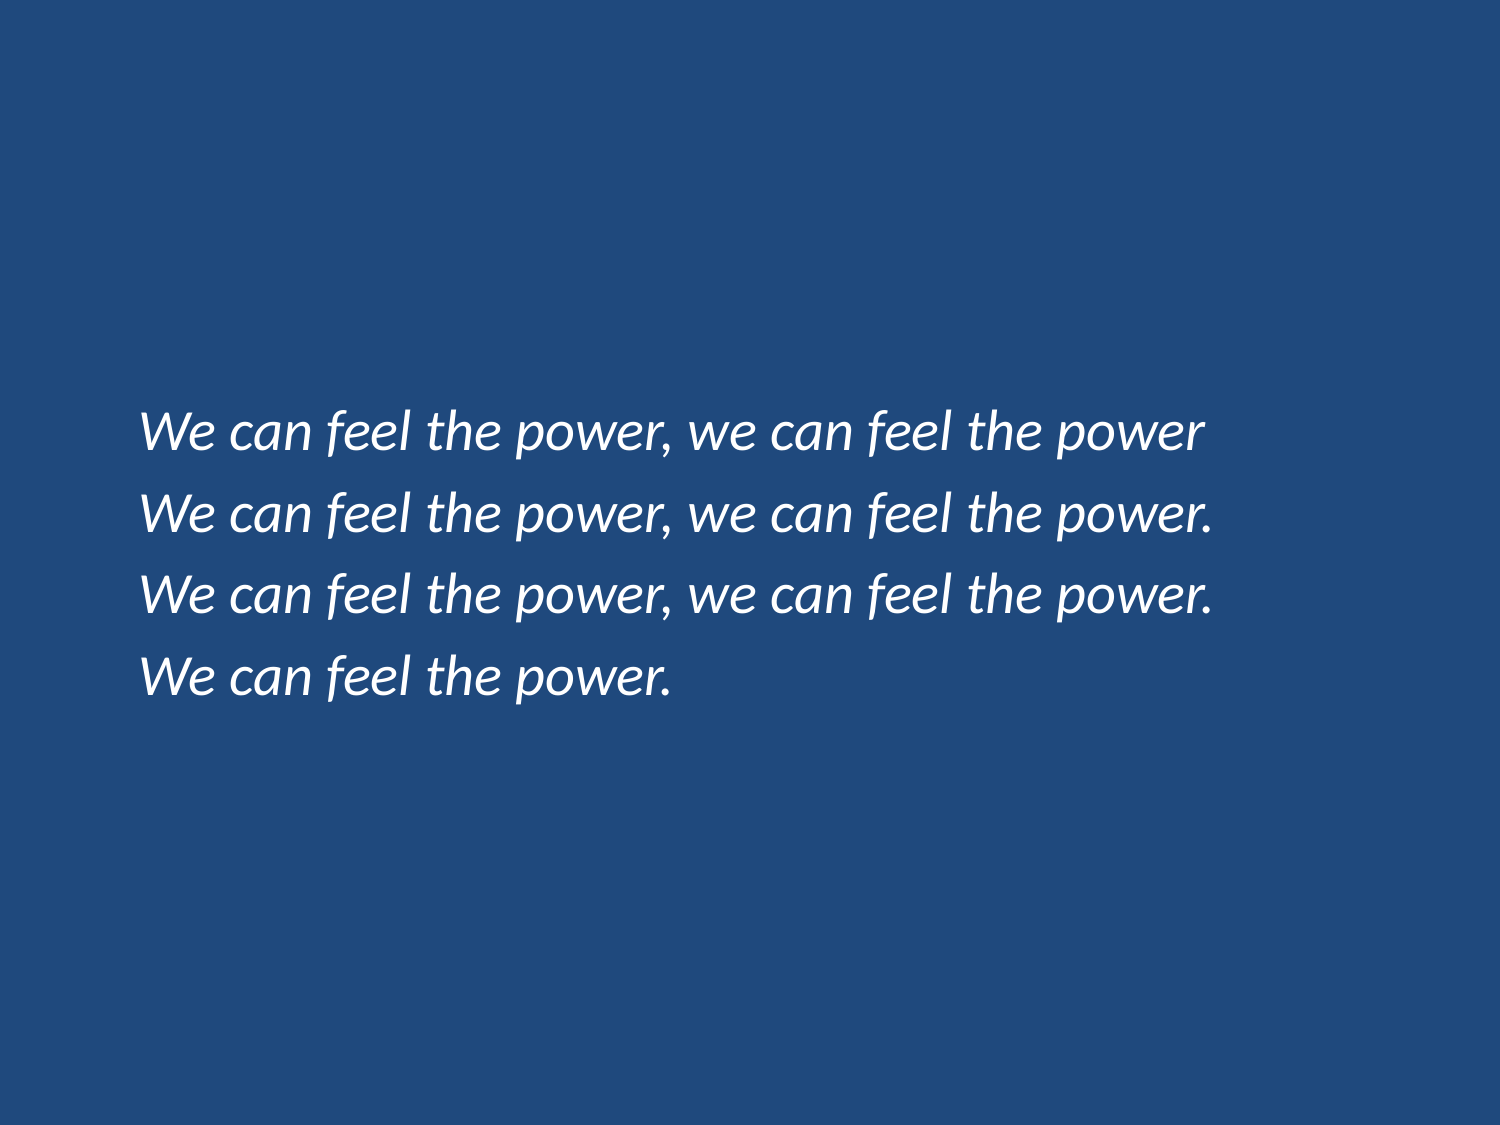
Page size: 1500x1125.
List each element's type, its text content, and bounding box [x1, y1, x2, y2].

list We can feel the power, we can feel the power We can feel the power, we can feel the power. We can feel the power, we can feel the power. We can feel the power. [123, 384, 1450, 741]
